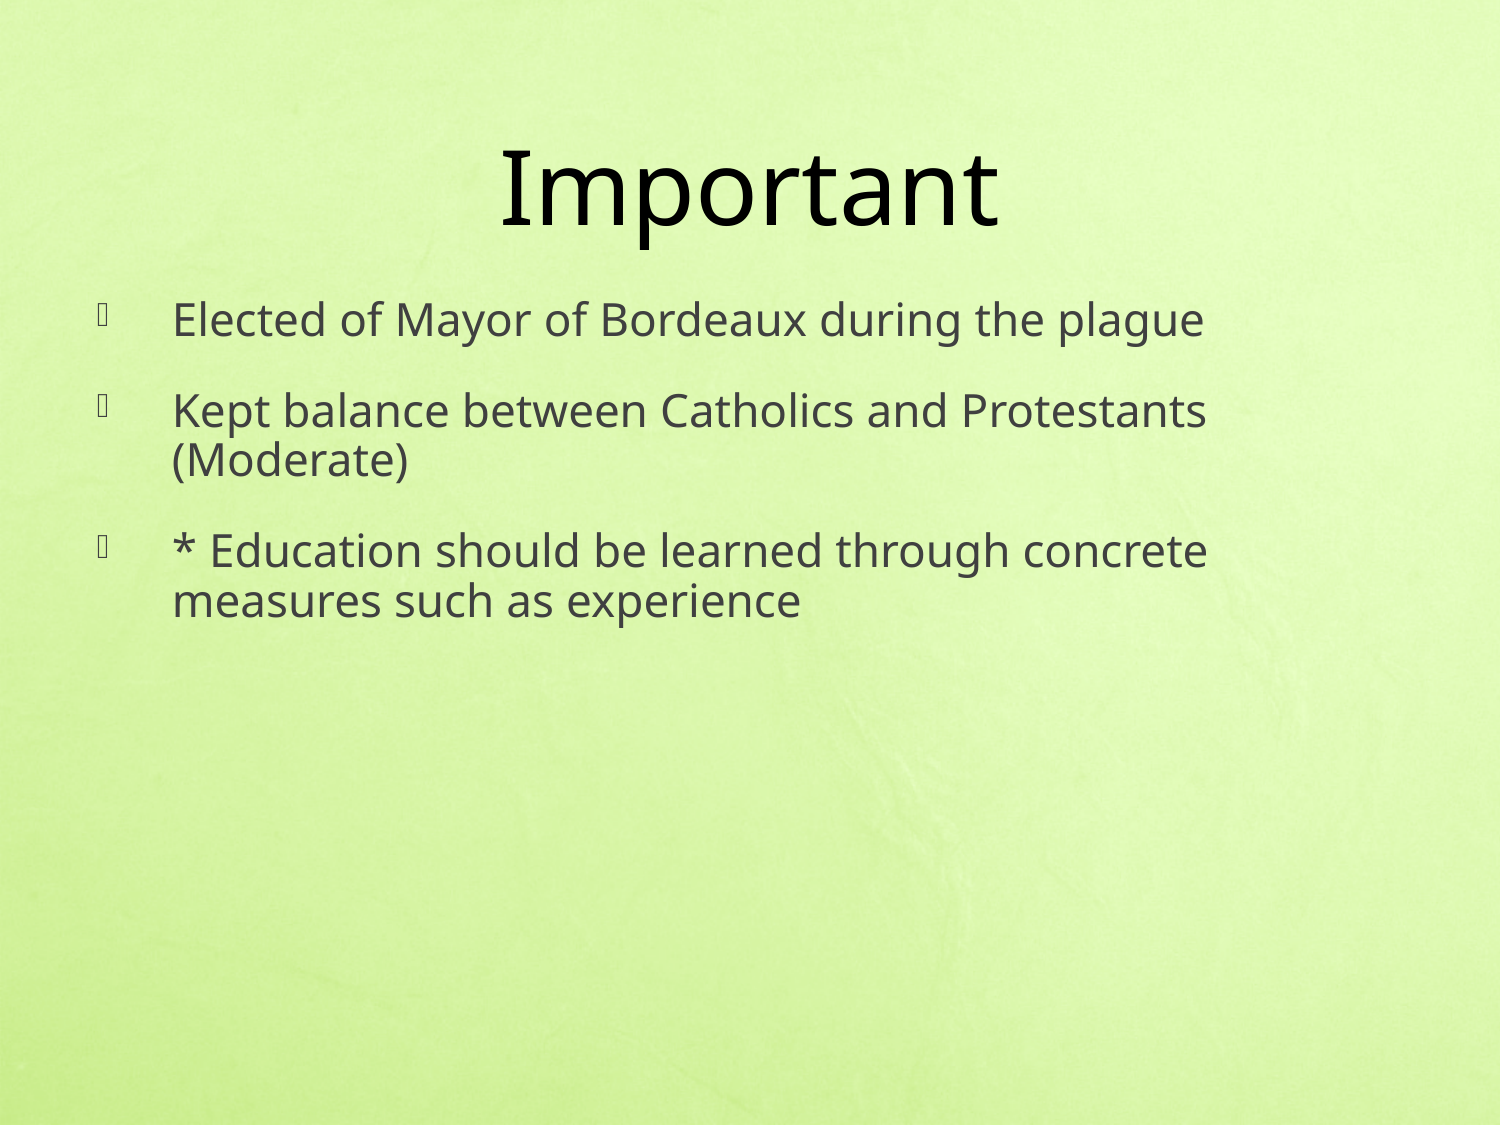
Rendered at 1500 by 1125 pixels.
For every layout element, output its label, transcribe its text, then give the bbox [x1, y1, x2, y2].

title Important [81, 15, 1419, 254]
list Elected of Mayor of Bordeaux during the plague Kept balance between Catholics and Protestants (Moderate) * Education should be learned through concrete measures such as experience [81, 288, 1419, 1005]
